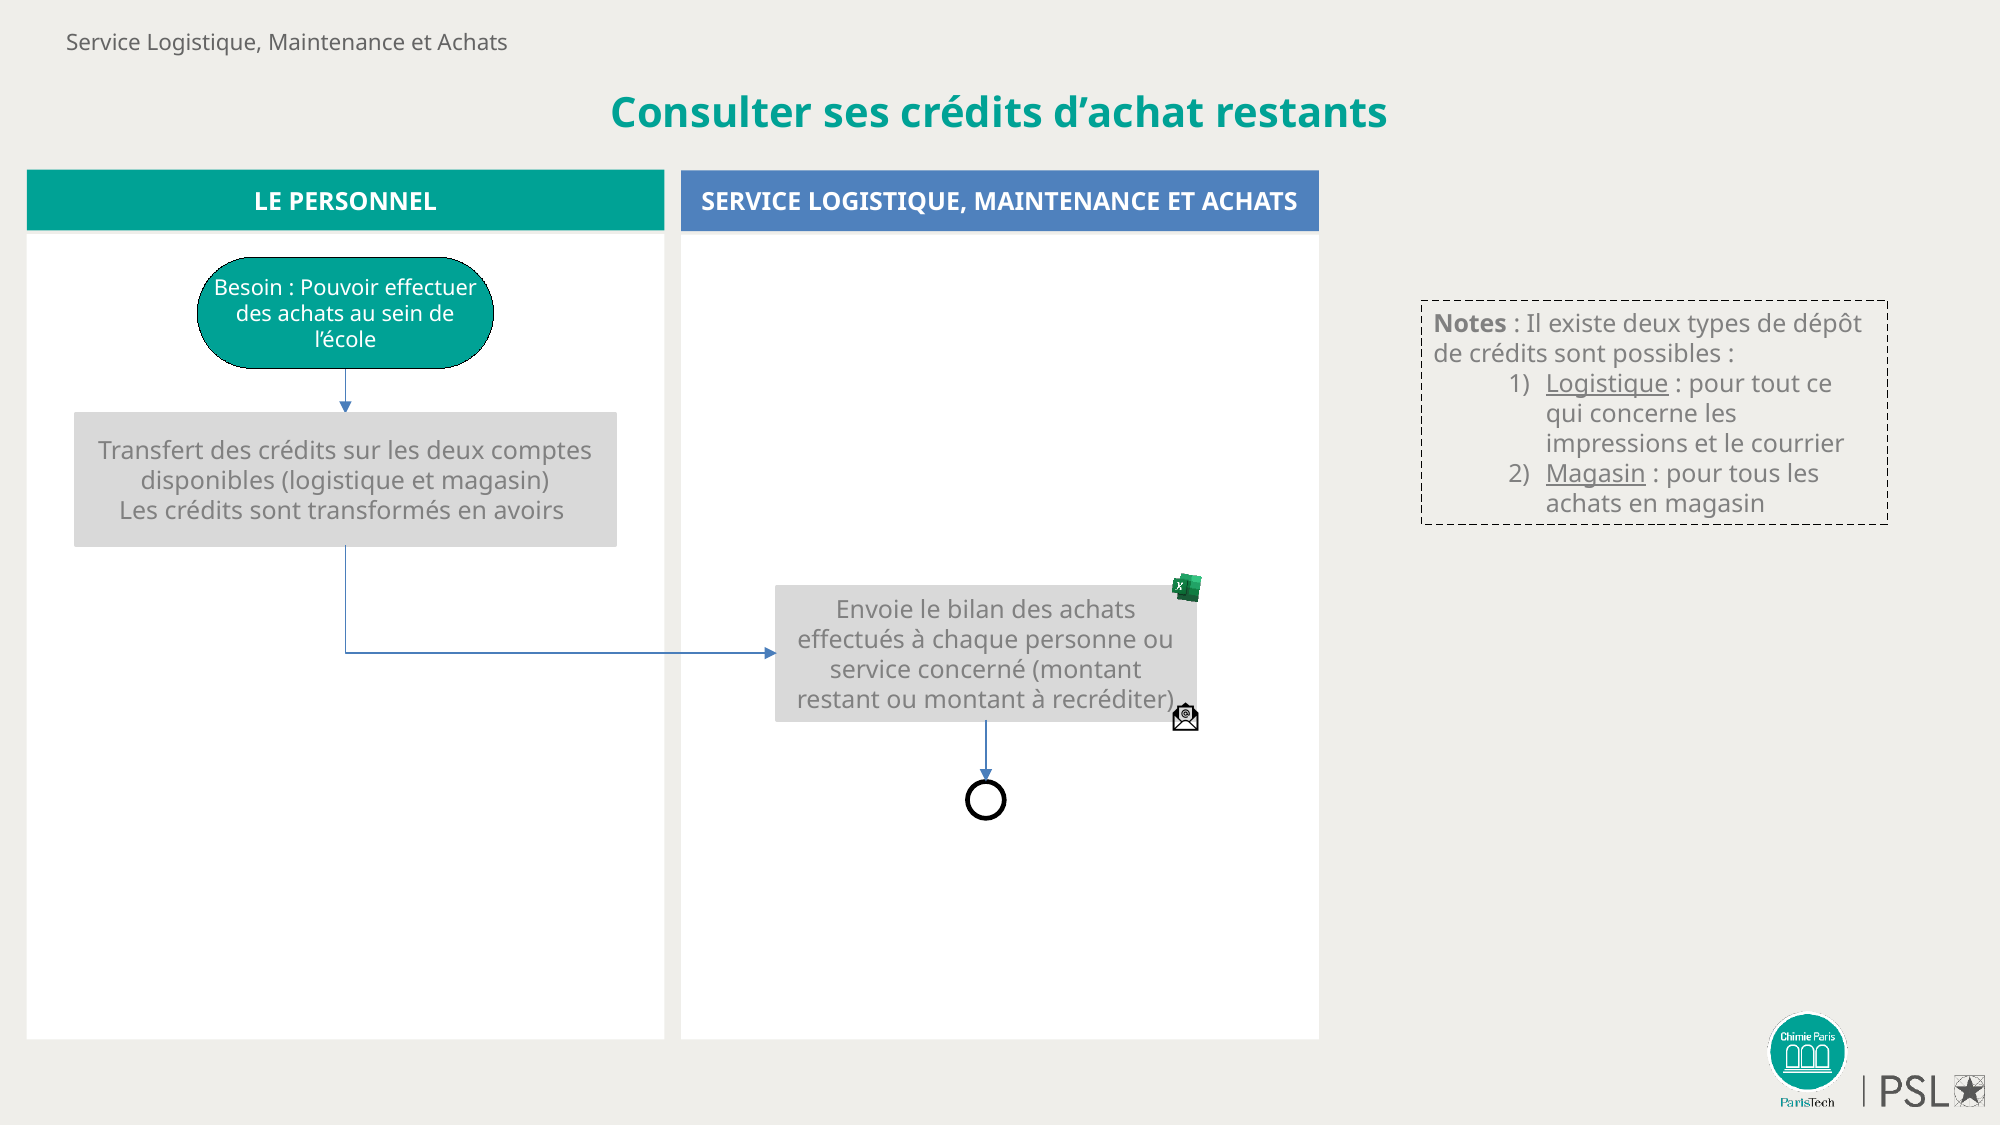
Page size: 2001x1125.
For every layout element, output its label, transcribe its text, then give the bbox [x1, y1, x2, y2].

picture [1164, 565, 1207, 608]
text_box Notes : Il existe deux types de dépôt de crédits sont possibles : Logistique : pour tout ce qui concerne les impressions et le courrier Magasin : pour tous les achats en magasin [1421, 300, 1888, 525]
picture [1170, 701, 1201, 732]
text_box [26, 169, 665, 1040]
title Consulter ses crédits d’achat restants [149, 75, 1851, 147]
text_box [506, 383, 616, 815]
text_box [680, 169, 1320, 1040]
list Service Logistique, Maintenance et Achats [50, 19, 1047, 55]
picture [1767, 1011, 1985, 1107]
